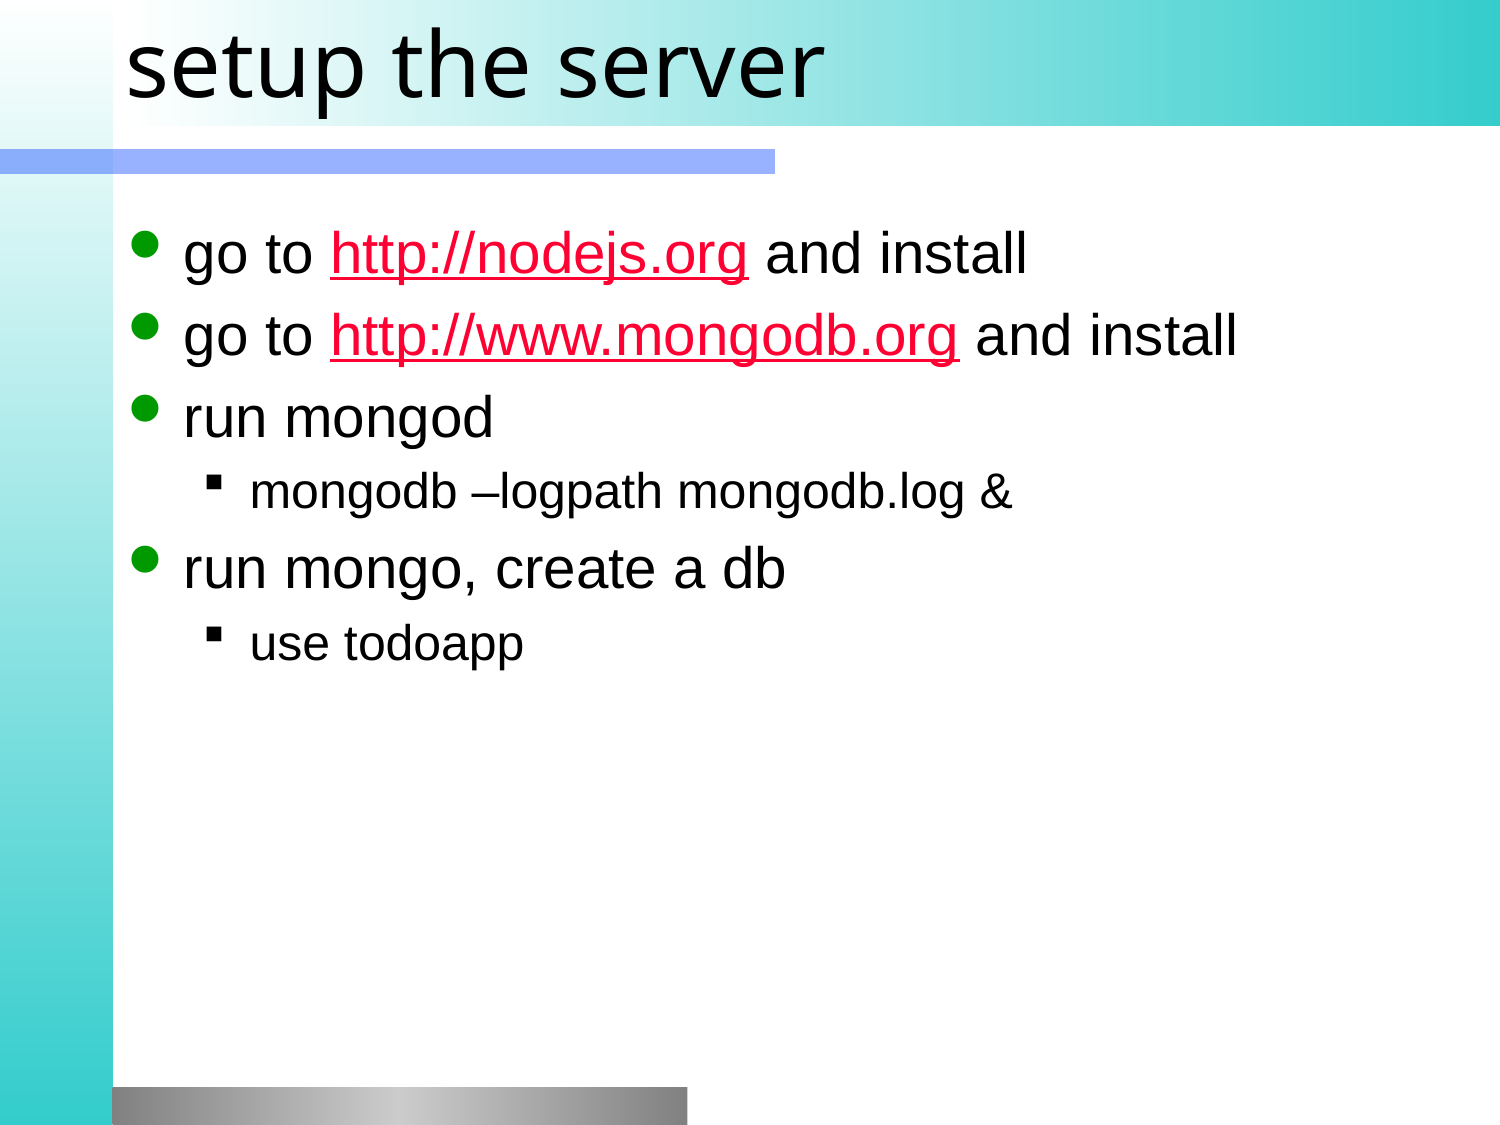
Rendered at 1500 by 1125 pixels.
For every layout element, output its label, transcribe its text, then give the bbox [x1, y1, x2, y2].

list go to http://nodejs.org and install go to http://www.mongodb.org and install run mongod mongodb –logpath mongodb.log & run mongo, create a db use todoapp [112, 207, 1388, 1073]
title setup the server [110, 0, 1424, 126]
